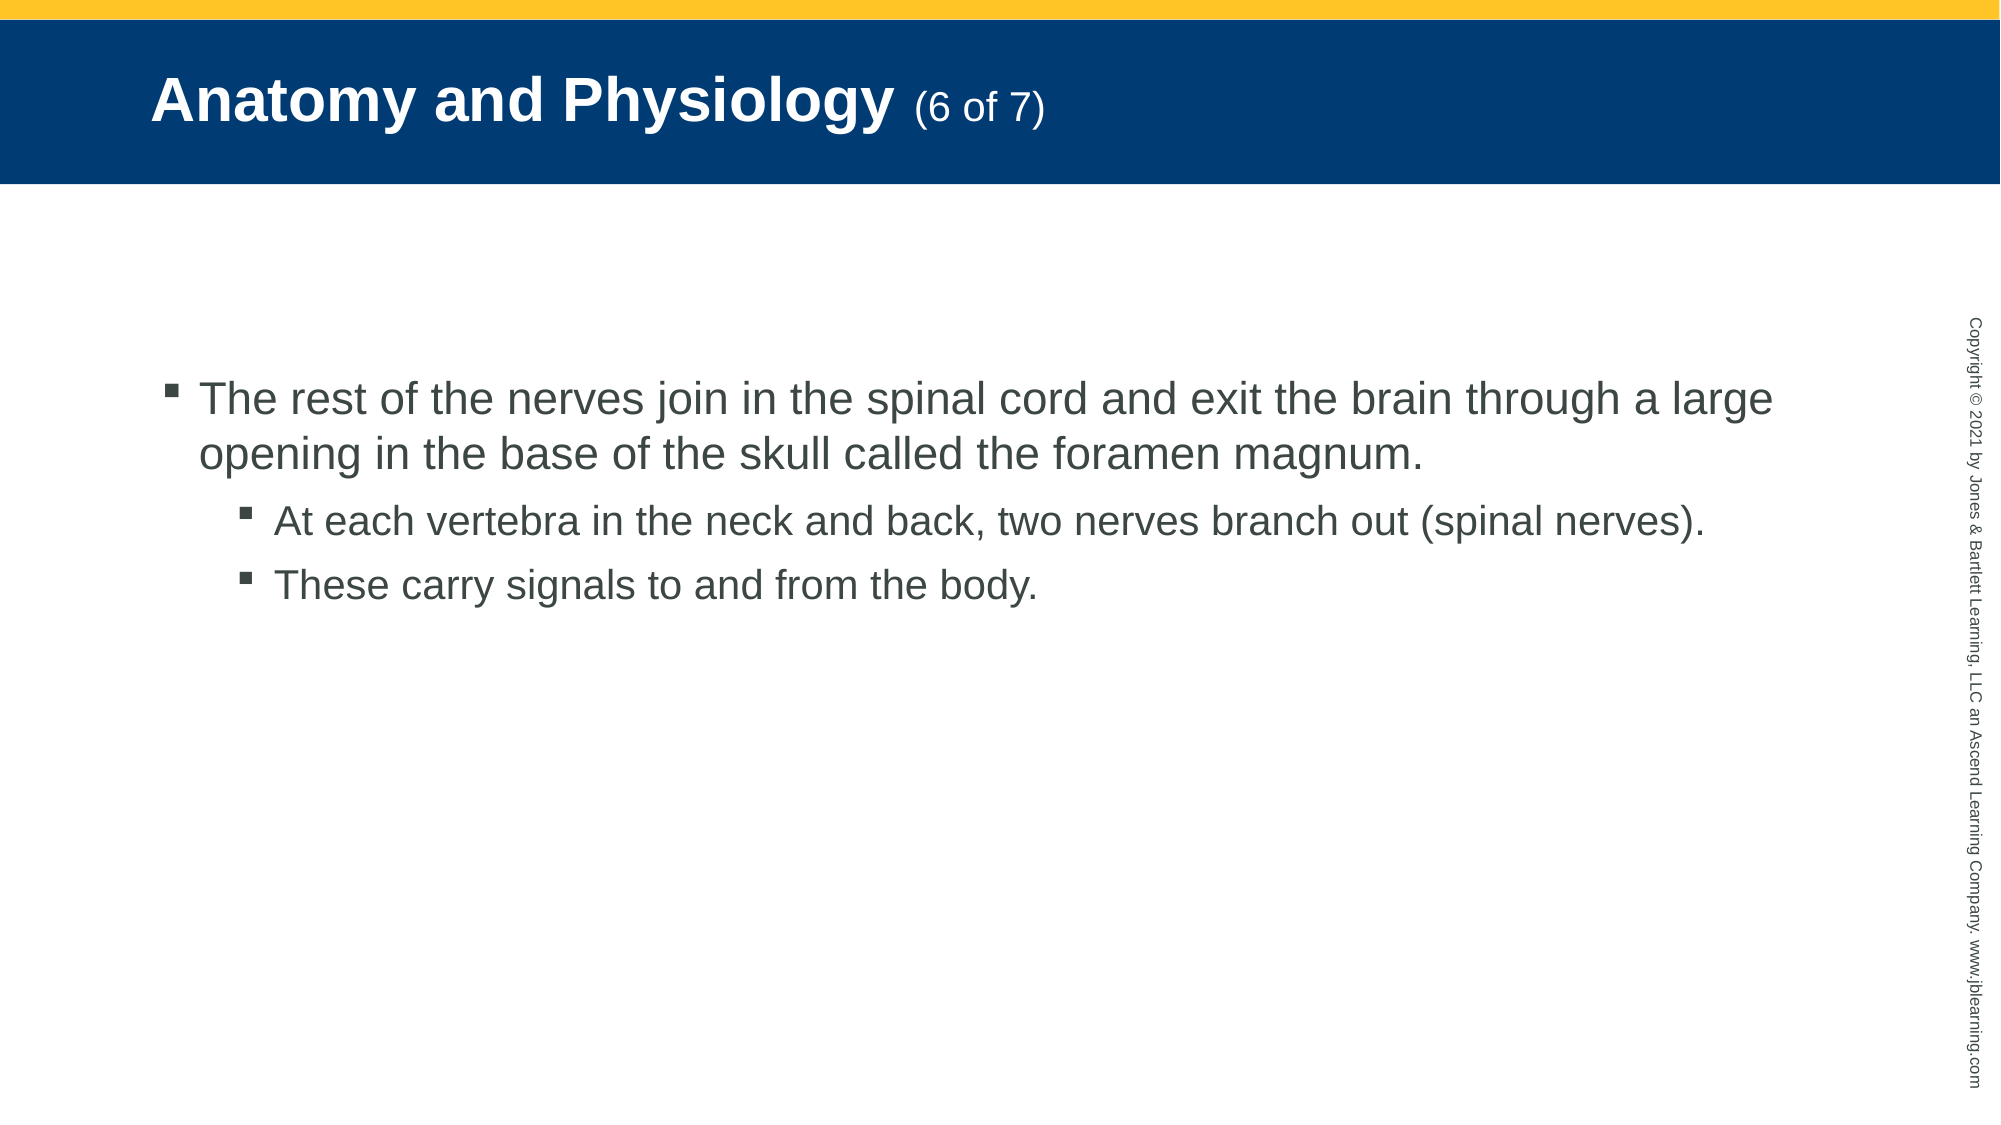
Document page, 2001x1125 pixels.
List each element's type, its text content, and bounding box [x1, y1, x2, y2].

list The rest of the nerves join in the spinal cord and exit the brain through a large opening in the base of the skull called the foramen magnum. At each vertebra in the neck and back, two nerves branch out (spinal nerves). These carry signals to and from the body. [146, 361, 1859, 1016]
title Anatomy and Physiology (6 of 7) [0, 19, 2000, 185]
